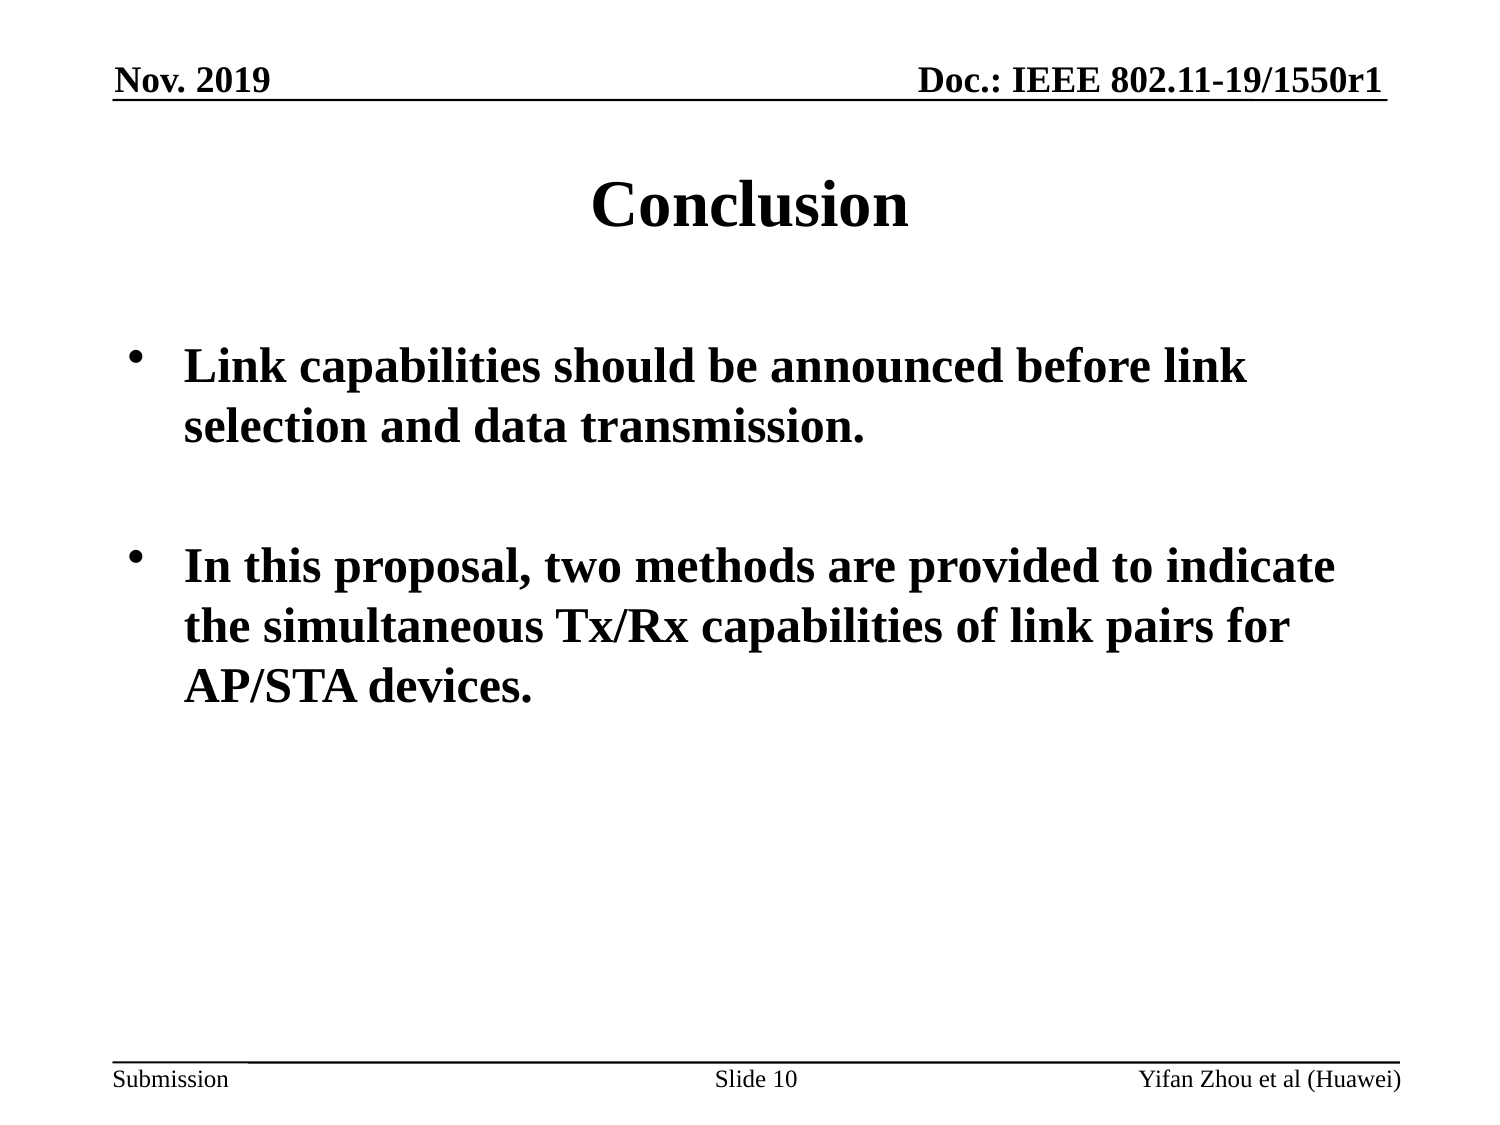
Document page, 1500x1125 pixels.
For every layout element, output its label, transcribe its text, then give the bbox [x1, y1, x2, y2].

footer Yifan Zhou et al (Huawei) [1134, 1061, 1402, 1093]
slide_number Slide 10 [712, 1061, 800, 1093]
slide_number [114, 54, 273, 101]
title Conclusion [112, 112, 1388, 288]
list Link capabilities should be announced before link selection and data transmission. In this proposal, two methods are provided to indicate the simultaneous Tx/Rx capabilities of link pairs for AP/STA devices. [112, 324, 1388, 1001]
